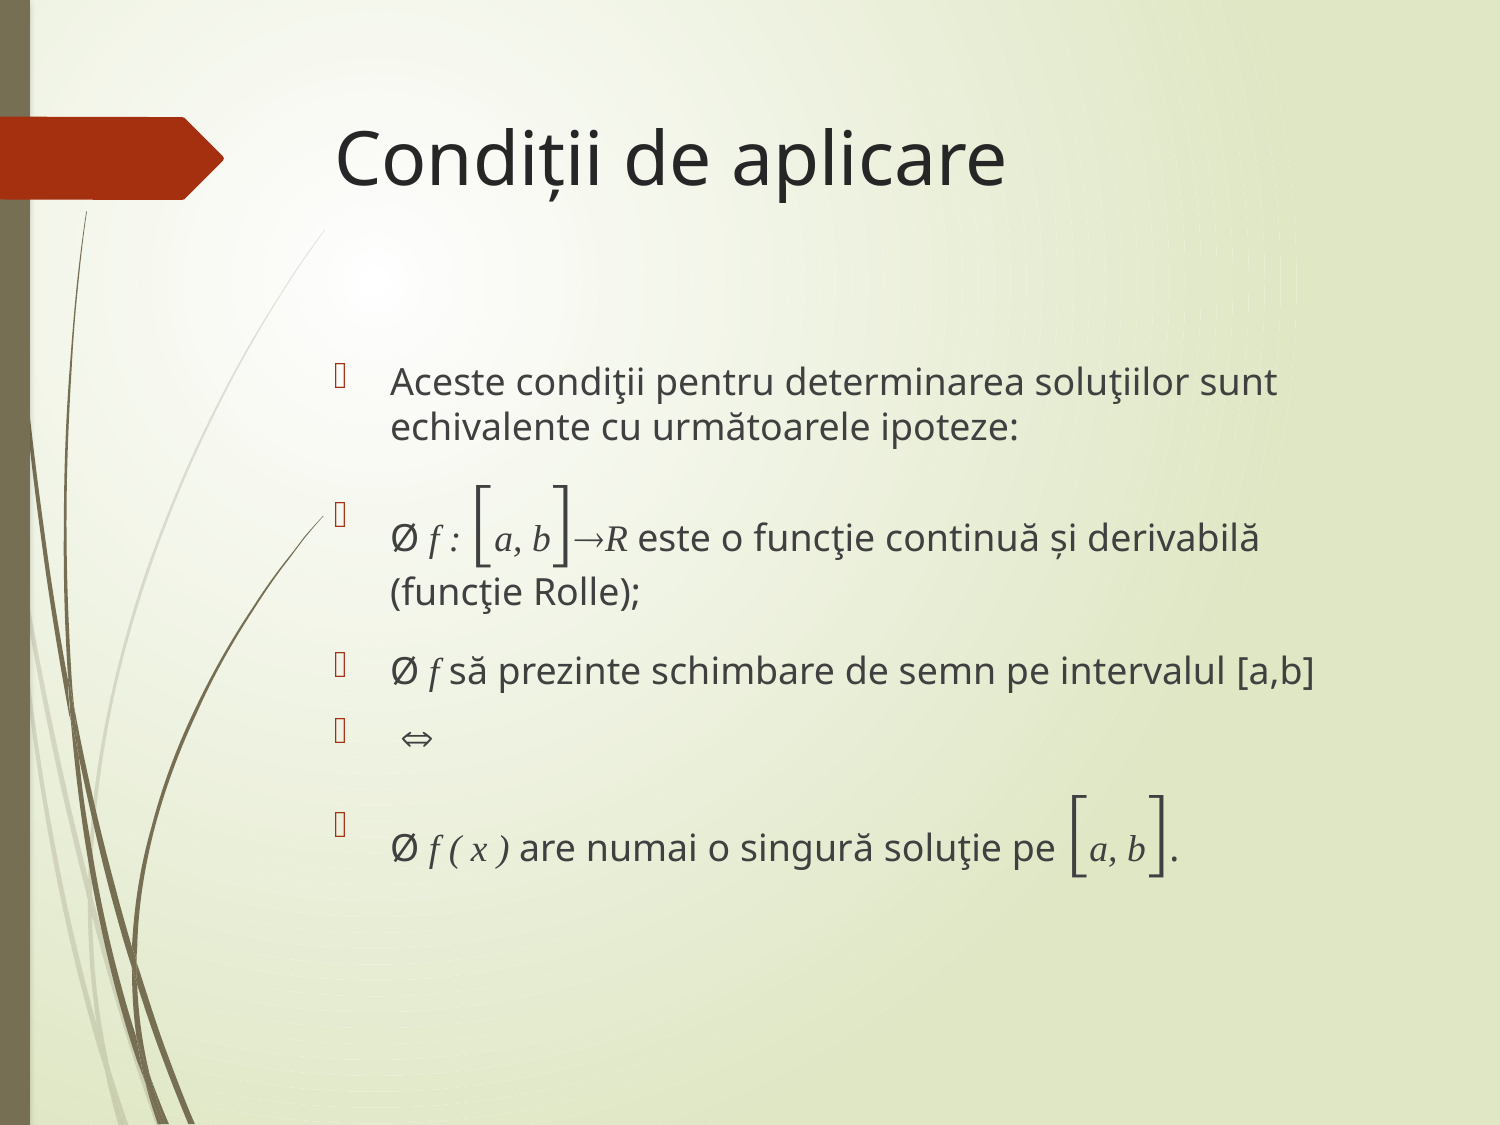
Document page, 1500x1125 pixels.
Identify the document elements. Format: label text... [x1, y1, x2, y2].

title Condiţii de aplicare [319, 102, 1400, 313]
